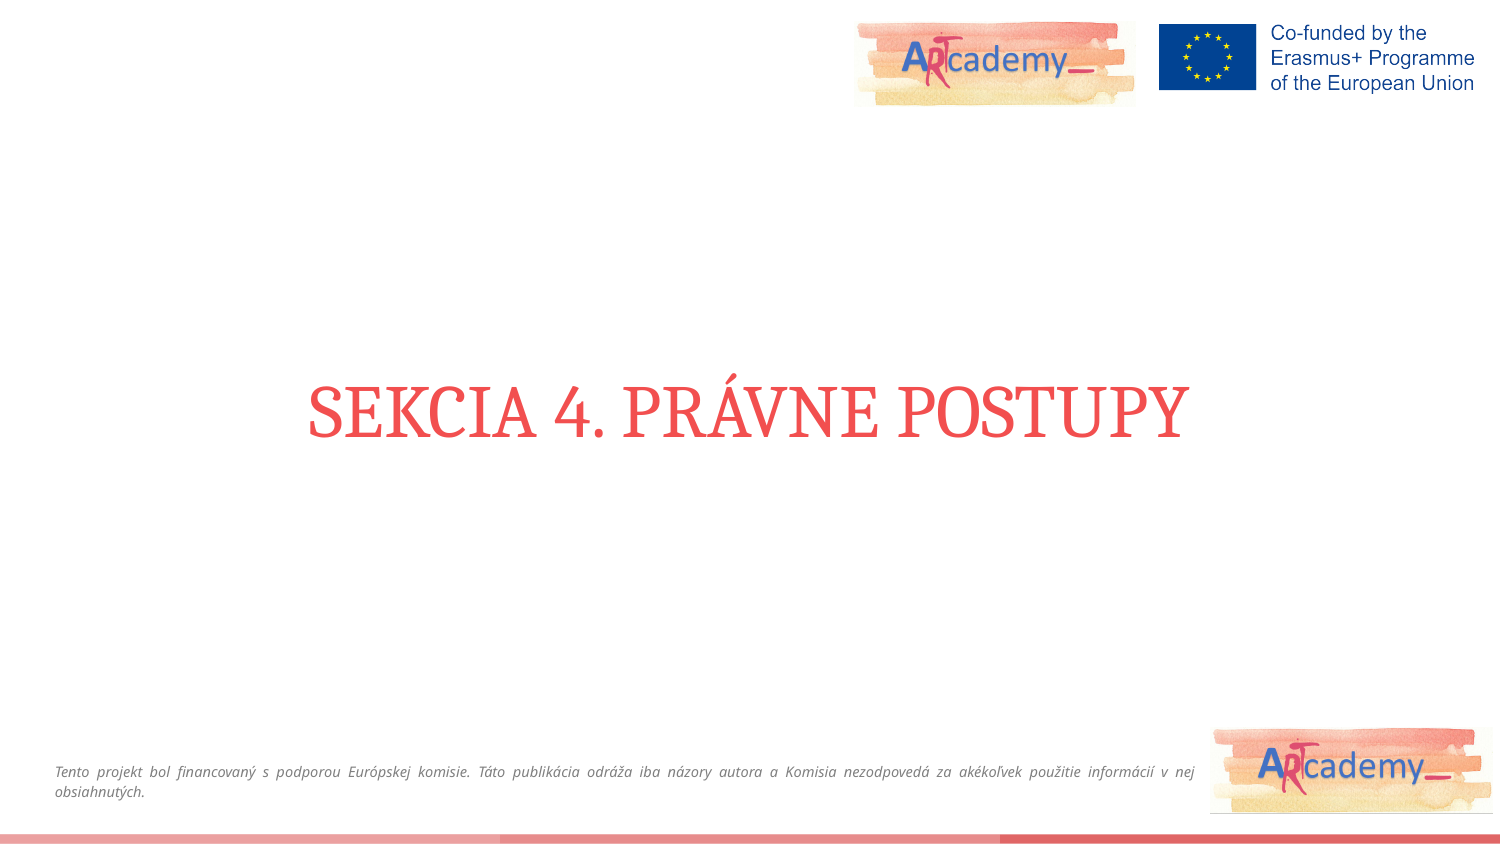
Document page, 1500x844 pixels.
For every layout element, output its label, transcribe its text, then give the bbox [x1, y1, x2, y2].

picture [1210, 709, 1493, 844]
picture [854, 2, 1137, 138]
title SEKCIA 4. PRÁVNE POSTUPY [164, 259, 1336, 468]
picture [1158, 24, 1474, 94]
text_box Tento projekt bol financovaný s podporou Európskej komisie. Táto publikácia odráža iba názory autora a Komisia nezodpovedá za akékoľvek použitie informácií v nej obsiahnutých. [39, 754, 1205, 799]
